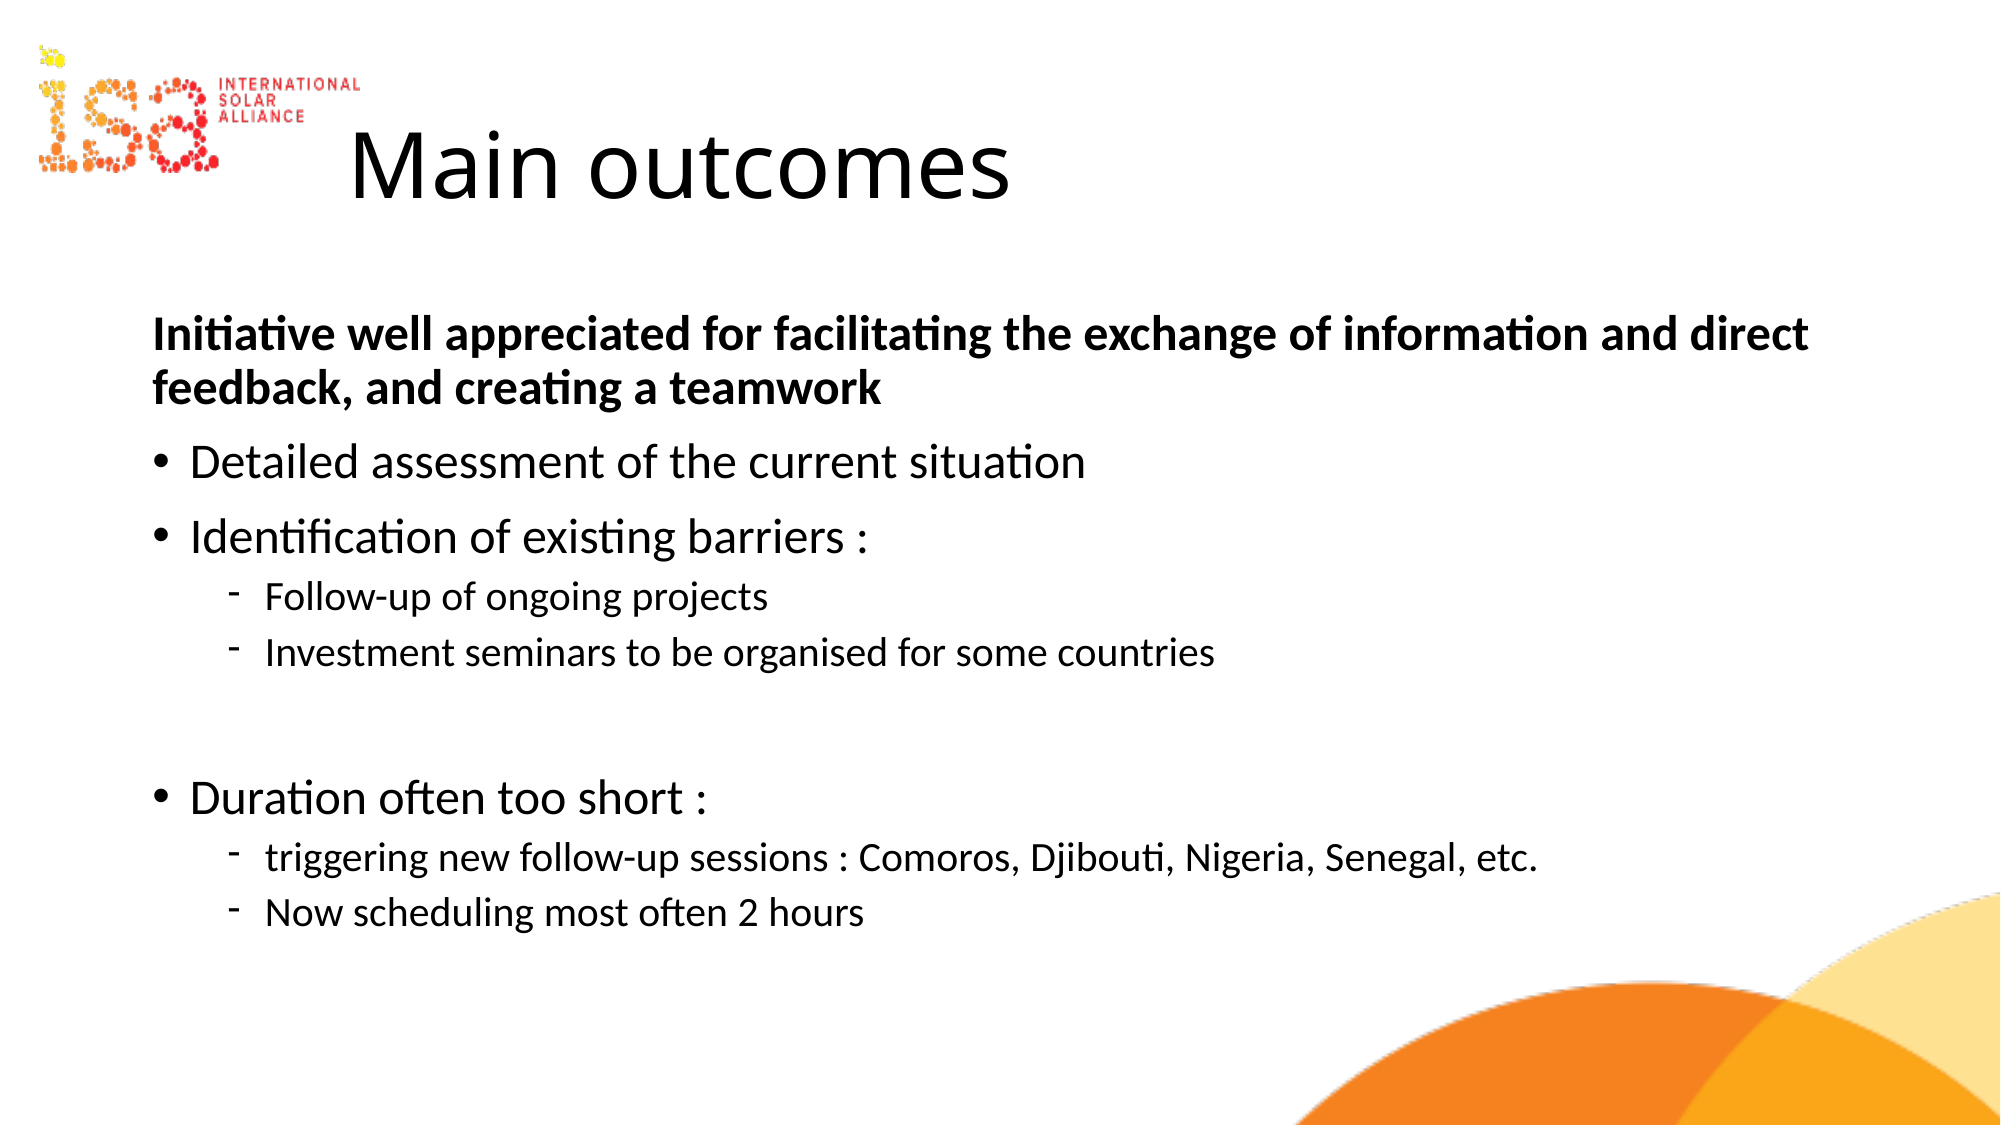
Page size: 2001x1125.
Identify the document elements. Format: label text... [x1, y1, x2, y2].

picture [1137, 885, 2001, 1125]
title Main outcomes [332, 59, 1863, 278]
list Initiative well appreciated for facilitating the exchange of information and direct feedback, and creating a teamwork Detailed assessment of the current situation Identification of existing barriers : Follow-up of ongoing projects Investment seminars to be organised for some countries Duration often too short : triggering new follow-up sessions : Comoros, Djibouti, Nigeria, Senegal, etc. Now scheduling most often 2 hours [137, 299, 1863, 1014]
picture [38, 45, 360, 173]
